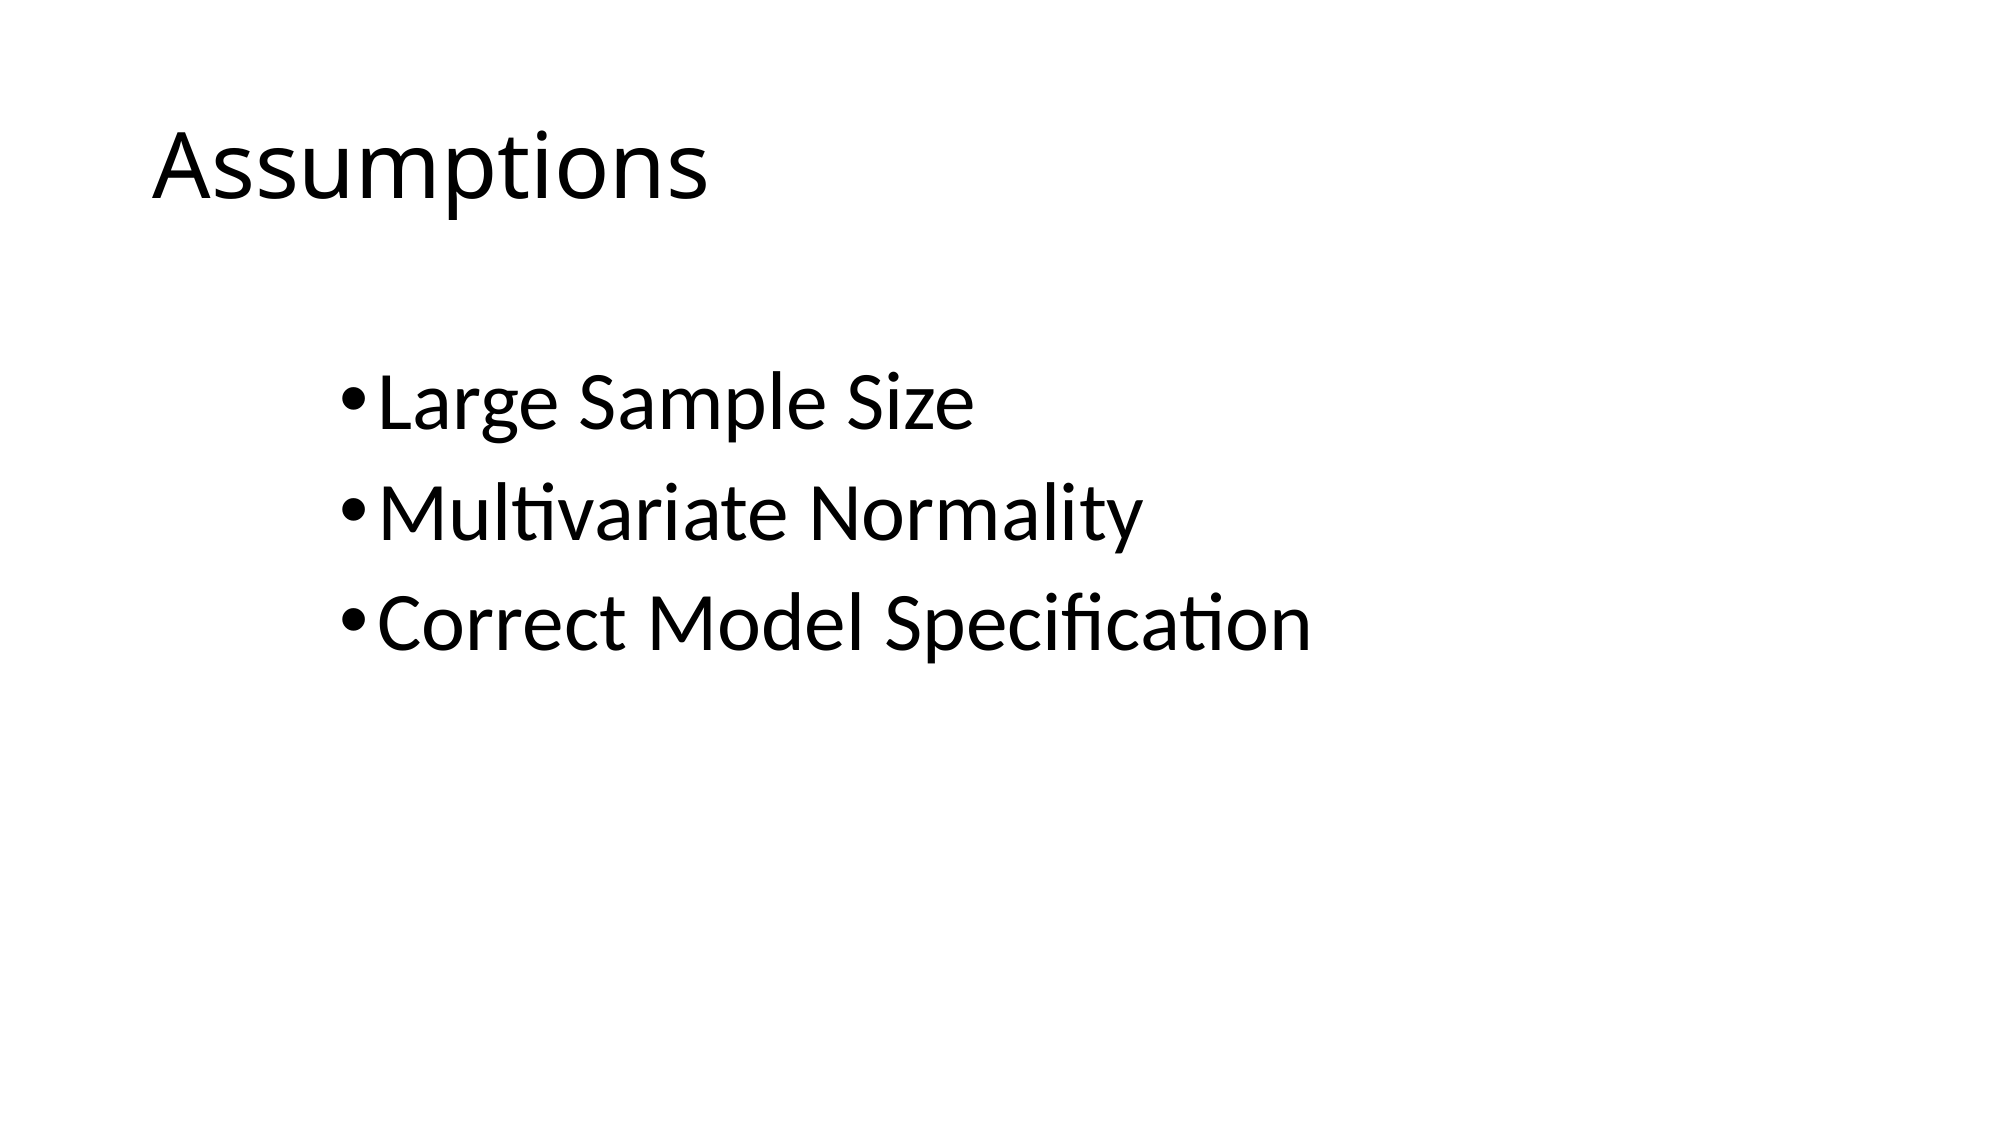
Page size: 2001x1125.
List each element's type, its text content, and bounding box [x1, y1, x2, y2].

title Assumptions [137, 59, 1863, 278]
list Large Sample Size Multivariate Normality Correct Model Specification [324, 350, 1675, 1018]
